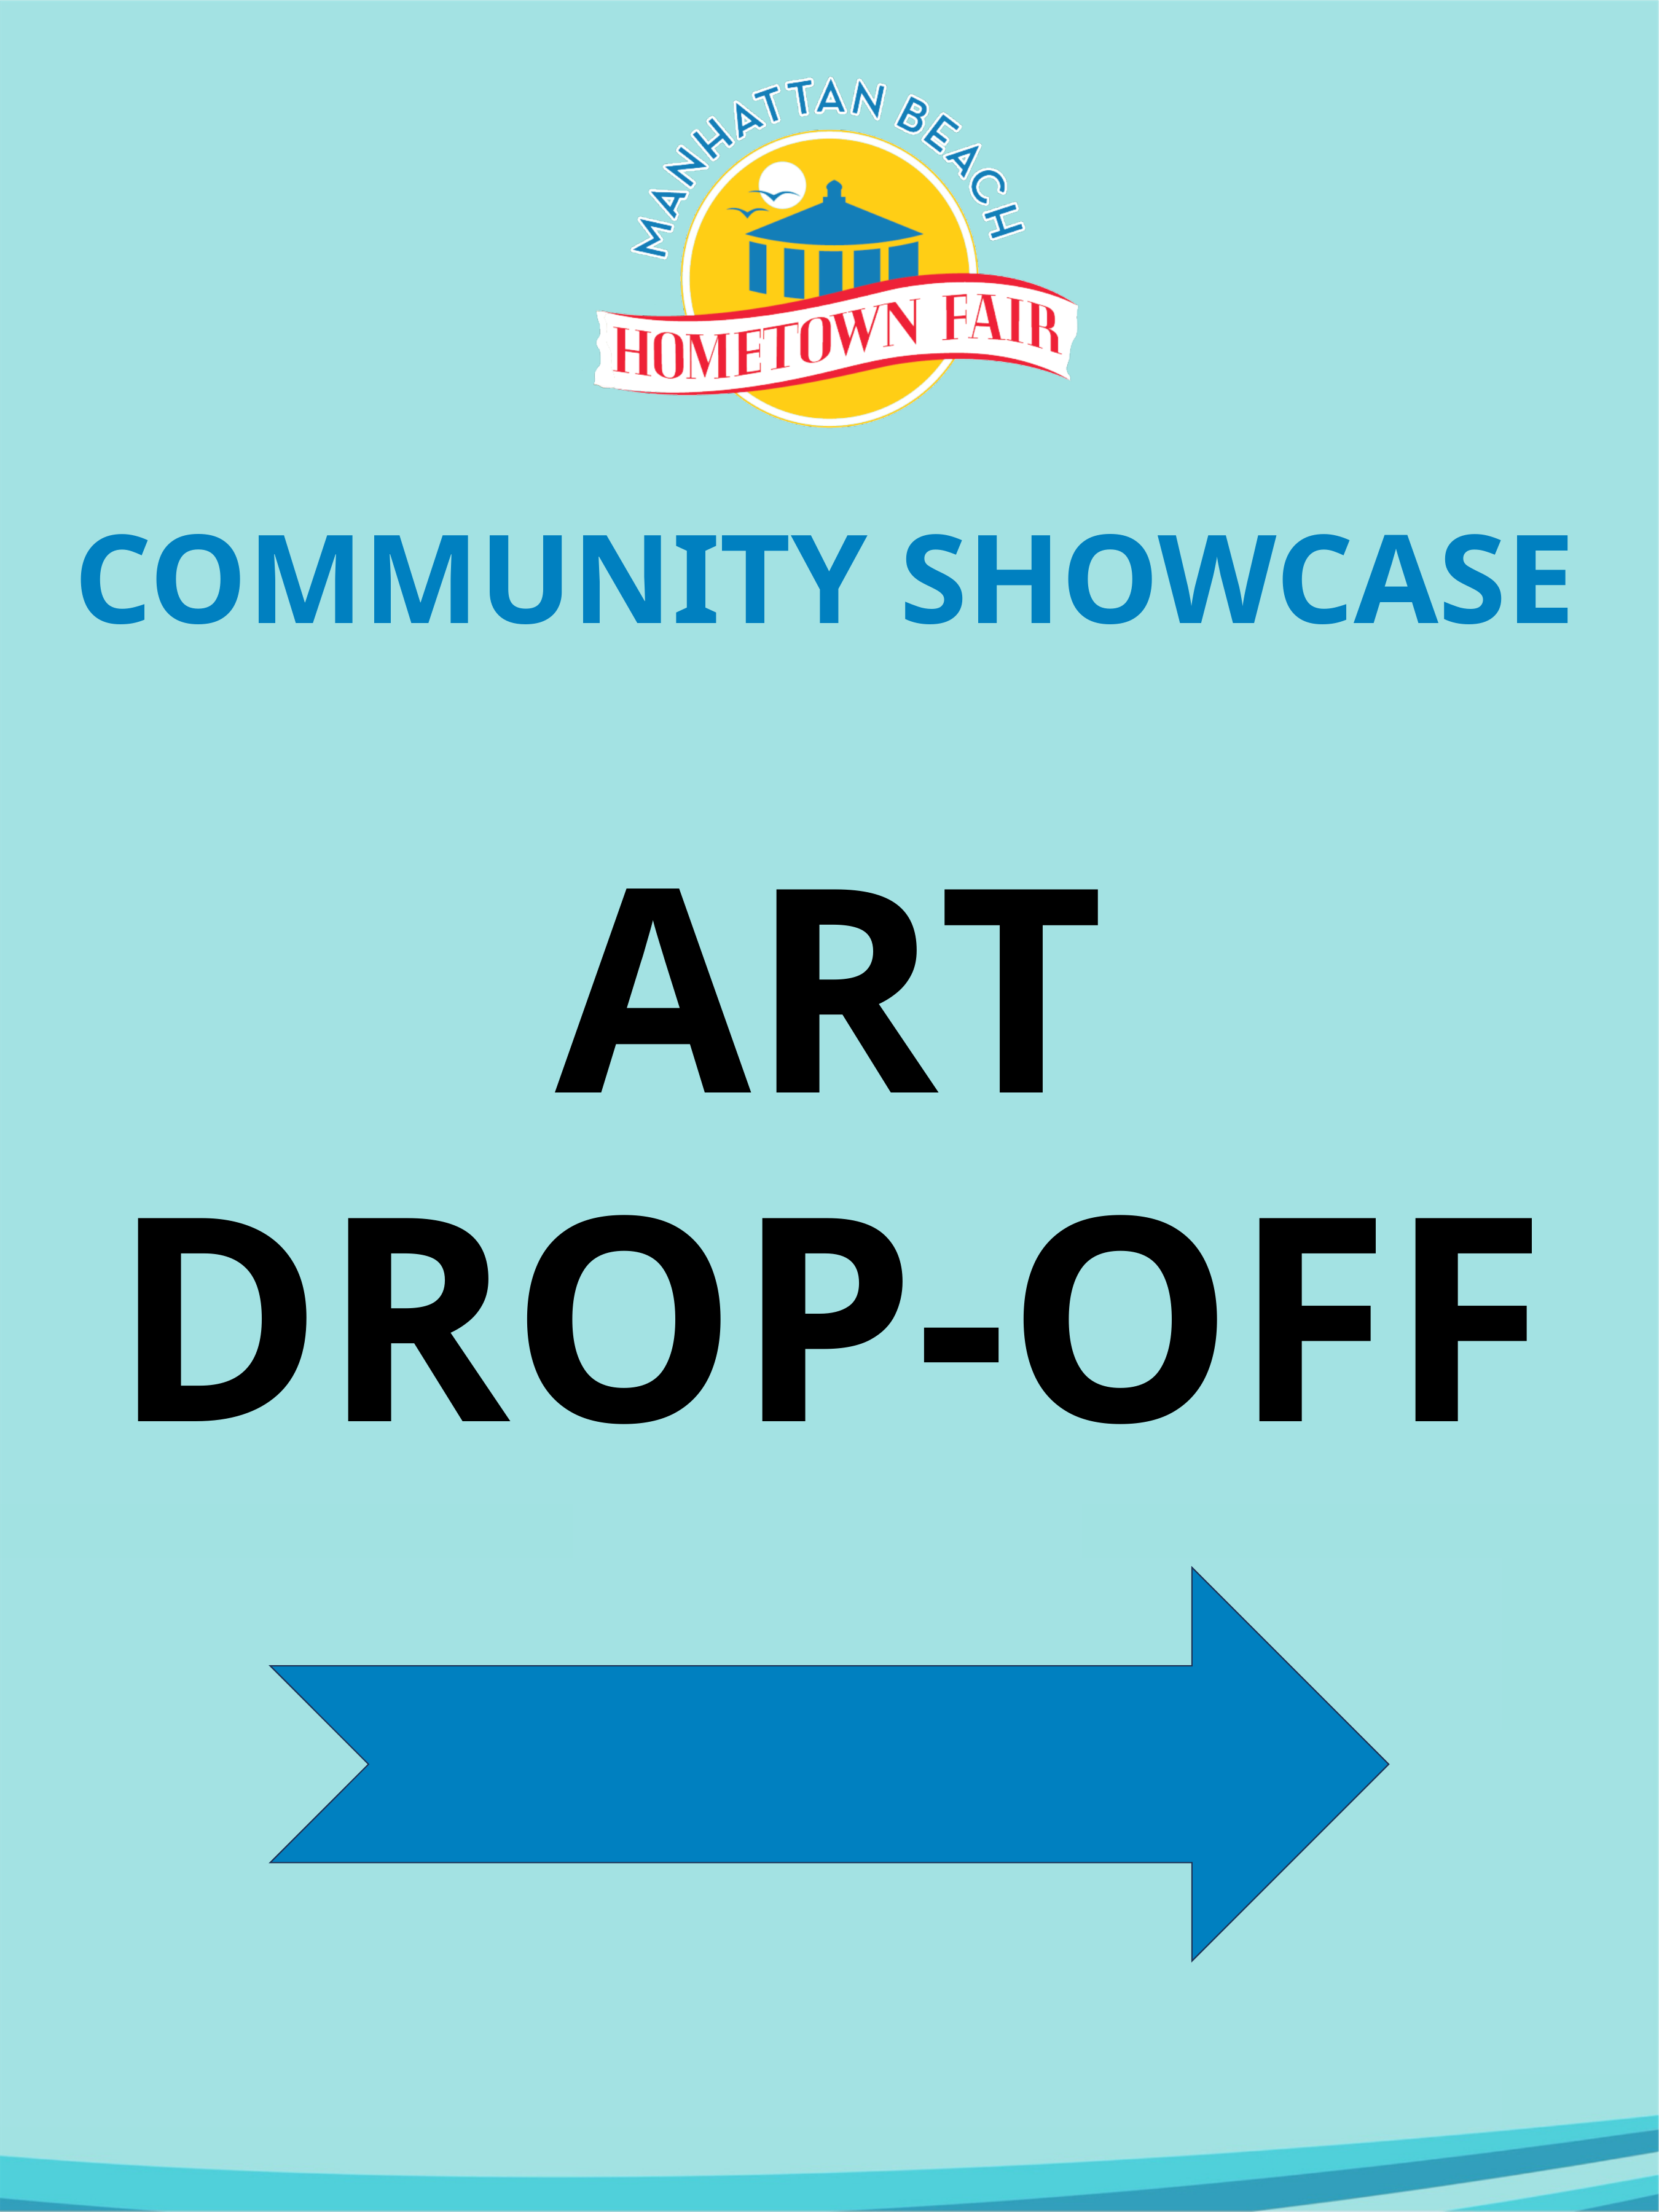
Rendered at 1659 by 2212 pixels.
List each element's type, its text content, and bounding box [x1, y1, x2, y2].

text_box [269, 1566, 1390, 1963]
list ART DROP-OFF 3:00am – 4:00pm [58, 842, 1601, 1802]
picture [0, 0, 1659, 2212]
title COMMUNITY SHOWCASE [41, 360, 1608, 788]
